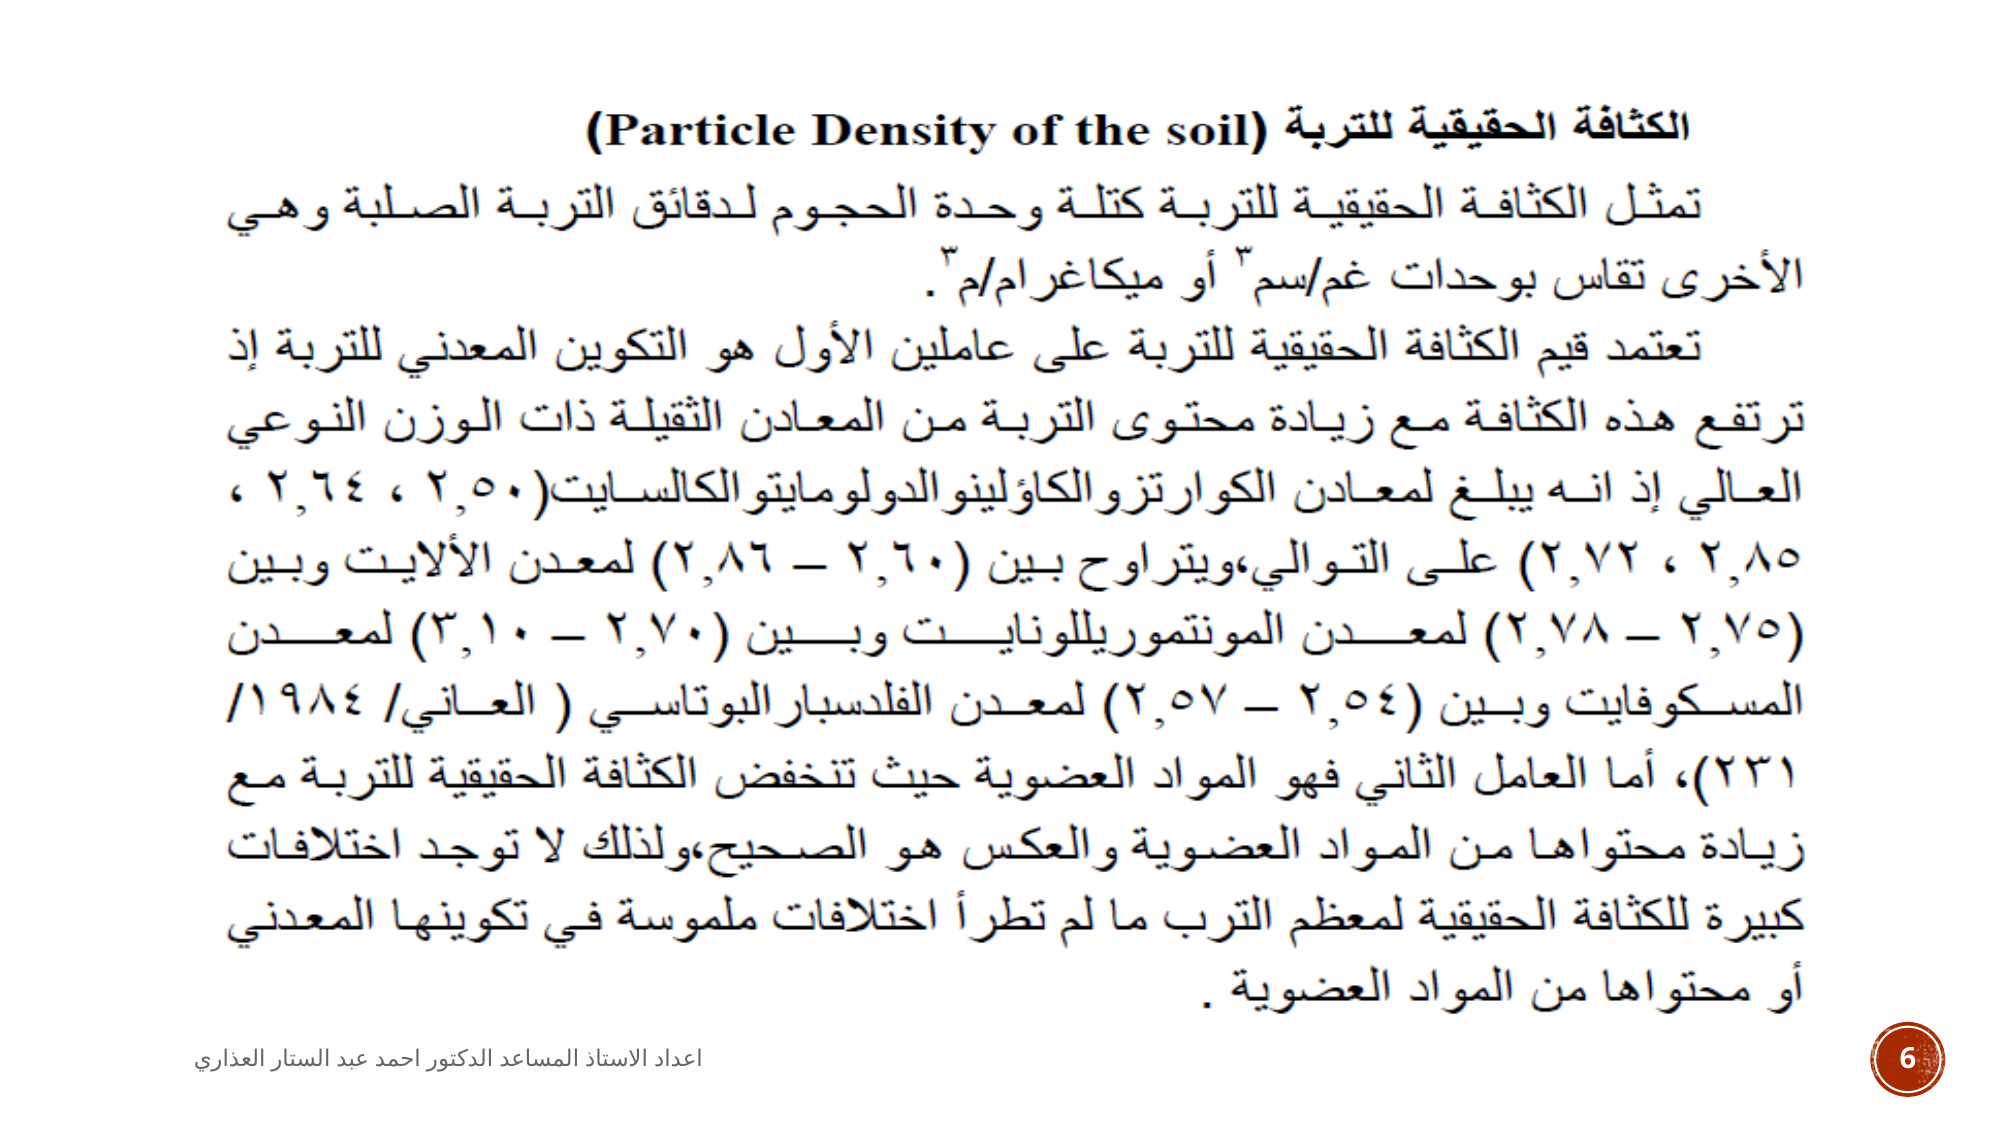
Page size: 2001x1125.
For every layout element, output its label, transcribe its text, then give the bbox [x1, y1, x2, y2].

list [190, 184, 1804, 1023]
footer اعداد الاستاذ المساعد الدكتور احمد عبد الستار العذاري [178, 1028, 1217, 1089]
picture [557, 97, 1695, 158]
slide_number 6 [1855, 1028, 1961, 1089]
